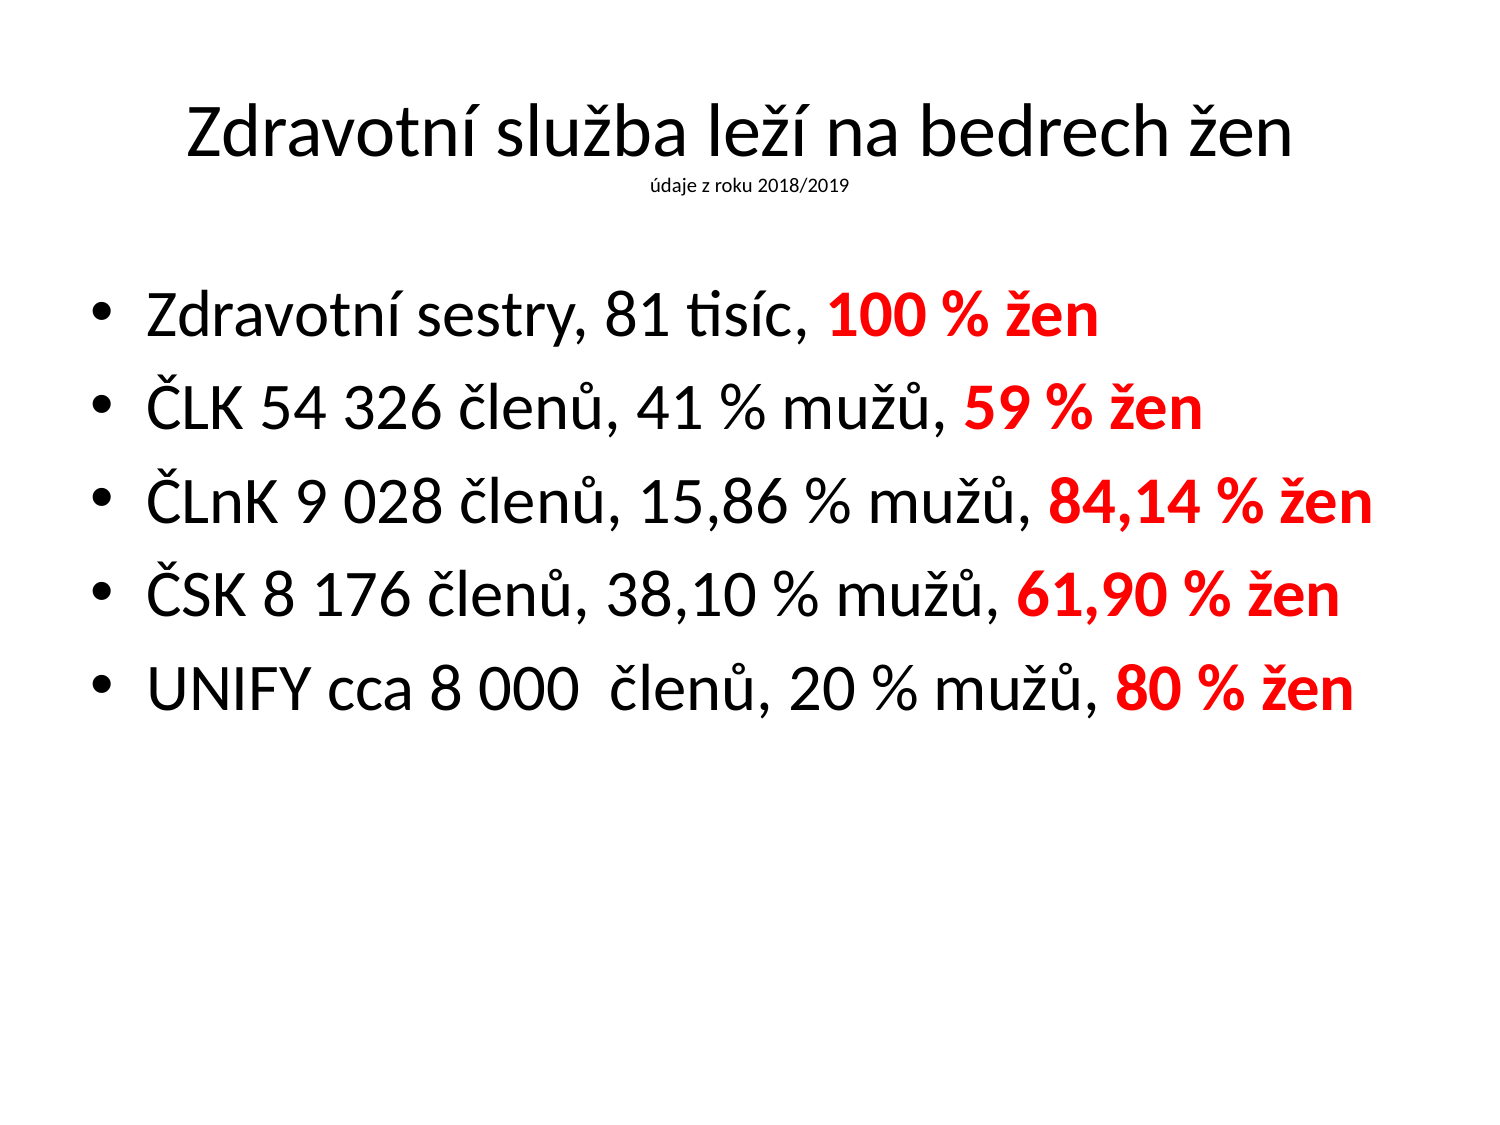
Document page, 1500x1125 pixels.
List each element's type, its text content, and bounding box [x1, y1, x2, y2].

title Zdravotní služba leží na bedrech žen údaje z roku 2018/2019 [75, 45, 1425, 233]
list Zdravotní sestry, 81 tisíc, 100 % žen ČLK 54 326 členů, 41 % mužů, 59 % žen ČLnK 9 028 členů, 15,86 % mužů, 84,14 % žen ČSK 8 176 členů, 38,10 % mužů, 61,90 % žen UNIFY cca 8 000 členů, 20 % mužů, 80 % žen [75, 262, 1425, 1005]
